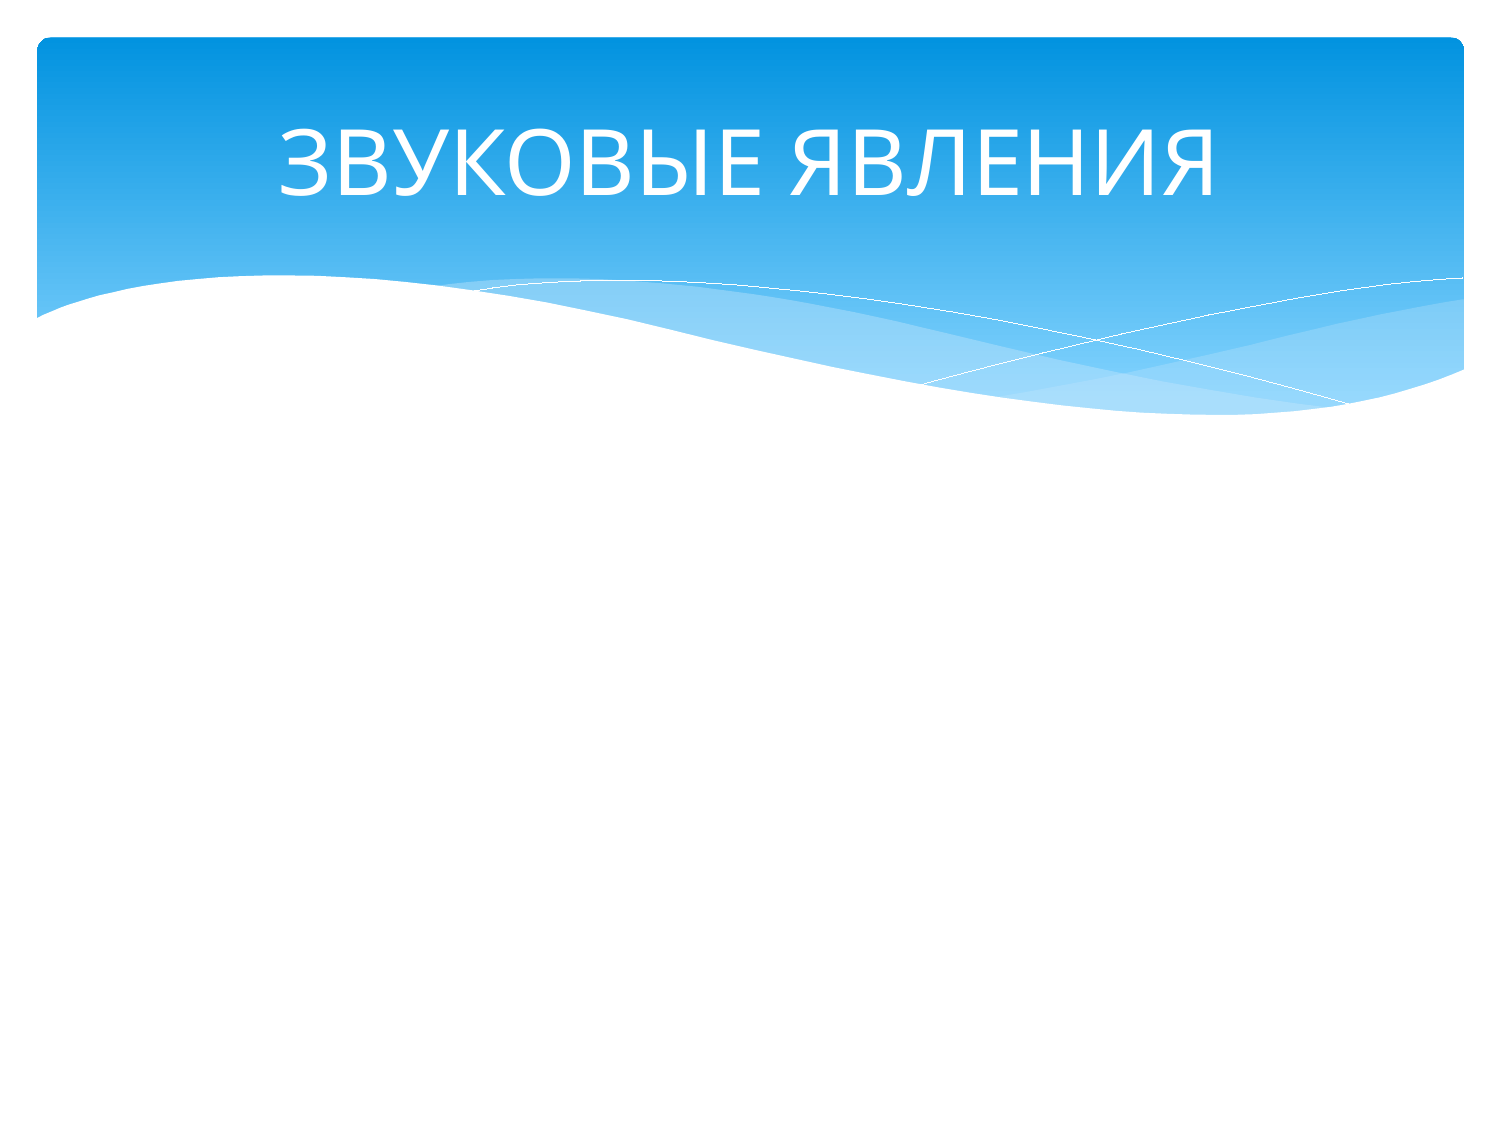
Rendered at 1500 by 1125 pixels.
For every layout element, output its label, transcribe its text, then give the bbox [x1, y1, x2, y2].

title ЗВУКОВЫЕ ЯВЛЕНИЯ [75, 55, 1425, 261]
